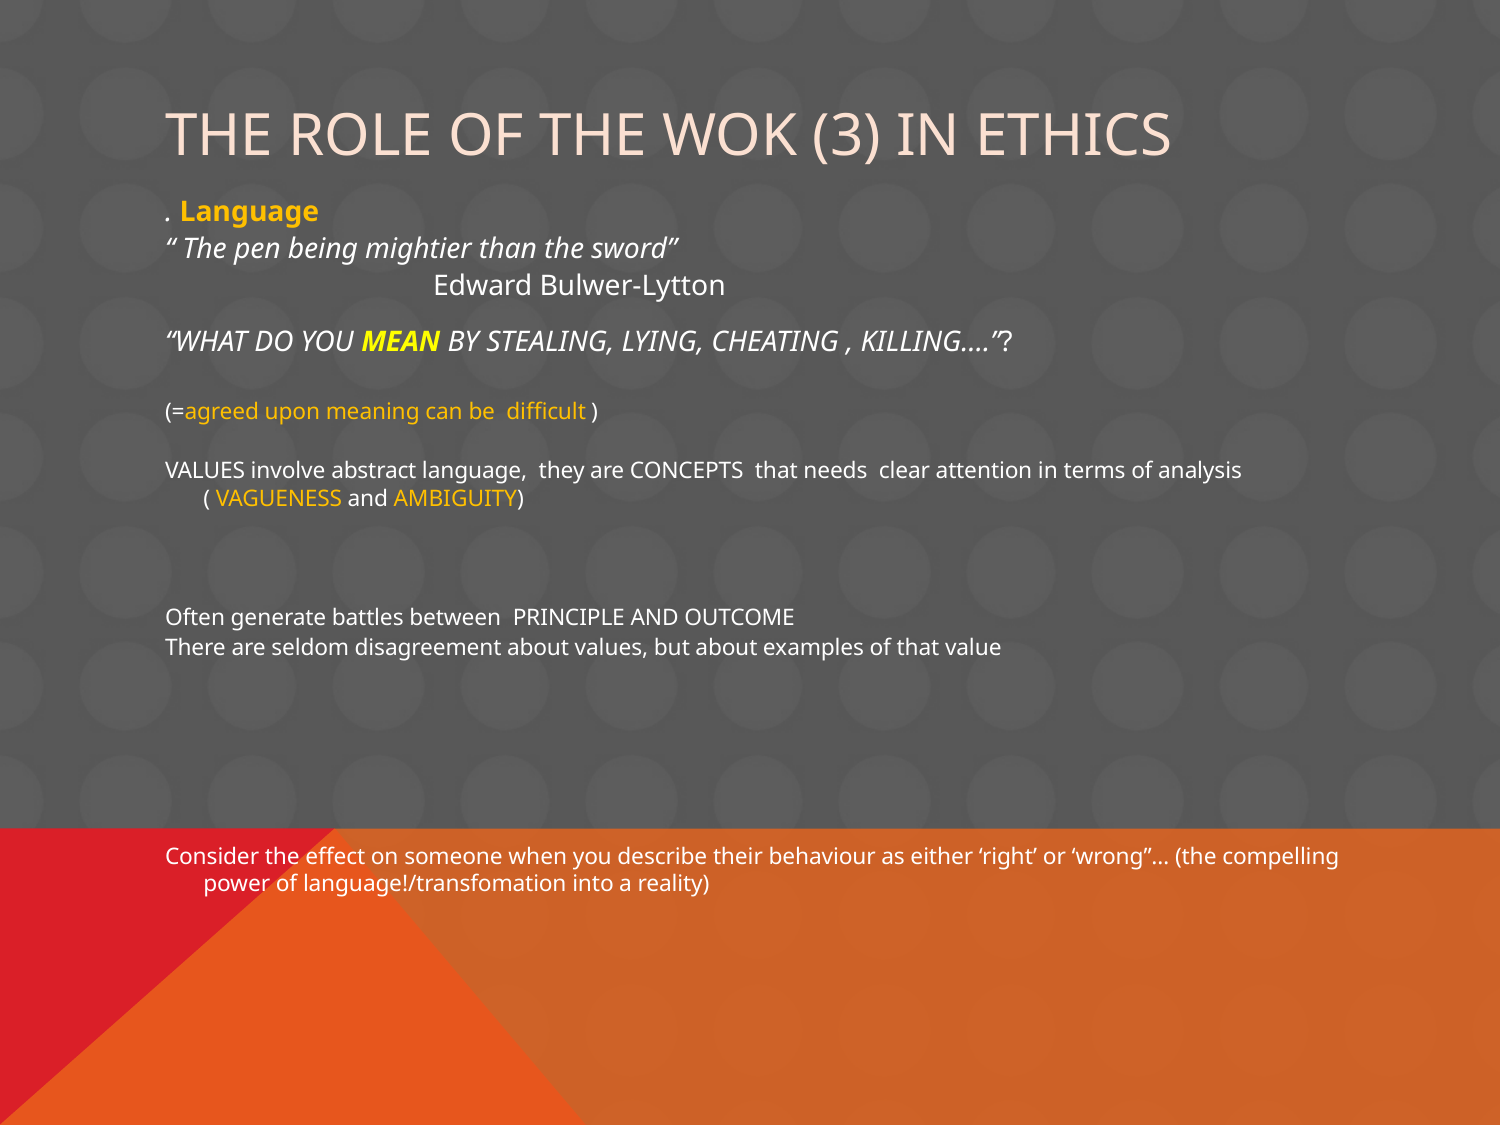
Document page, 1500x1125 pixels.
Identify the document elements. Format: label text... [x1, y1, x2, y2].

title THE ROLE OF THE WOK (3) IN ETHICS [150, 87, 1372, 174]
list . Language “ The pen being mightier than the sword” Edward Bulwer-Lytton “WHAT DO YOU MEAN BY STEALING, LYING, CHEATING , KILLING….”? (=agreed upon meaning can be difficult ) VALUES involve abstract language, they are CONCEPTS that needs clear attention in terms of analysis ( VAGUENESS and AMBIGUITY) Often generate battles between PRINCIPLE AND OUTCOME There are seldom disagreement about values, but about examples of that value Consider the effect on someone when you describe their behaviour as either ‘right’ or ‘wrong”… (the compelling power of language!/transfomation into a reality) [150, 174, 1403, 907]
